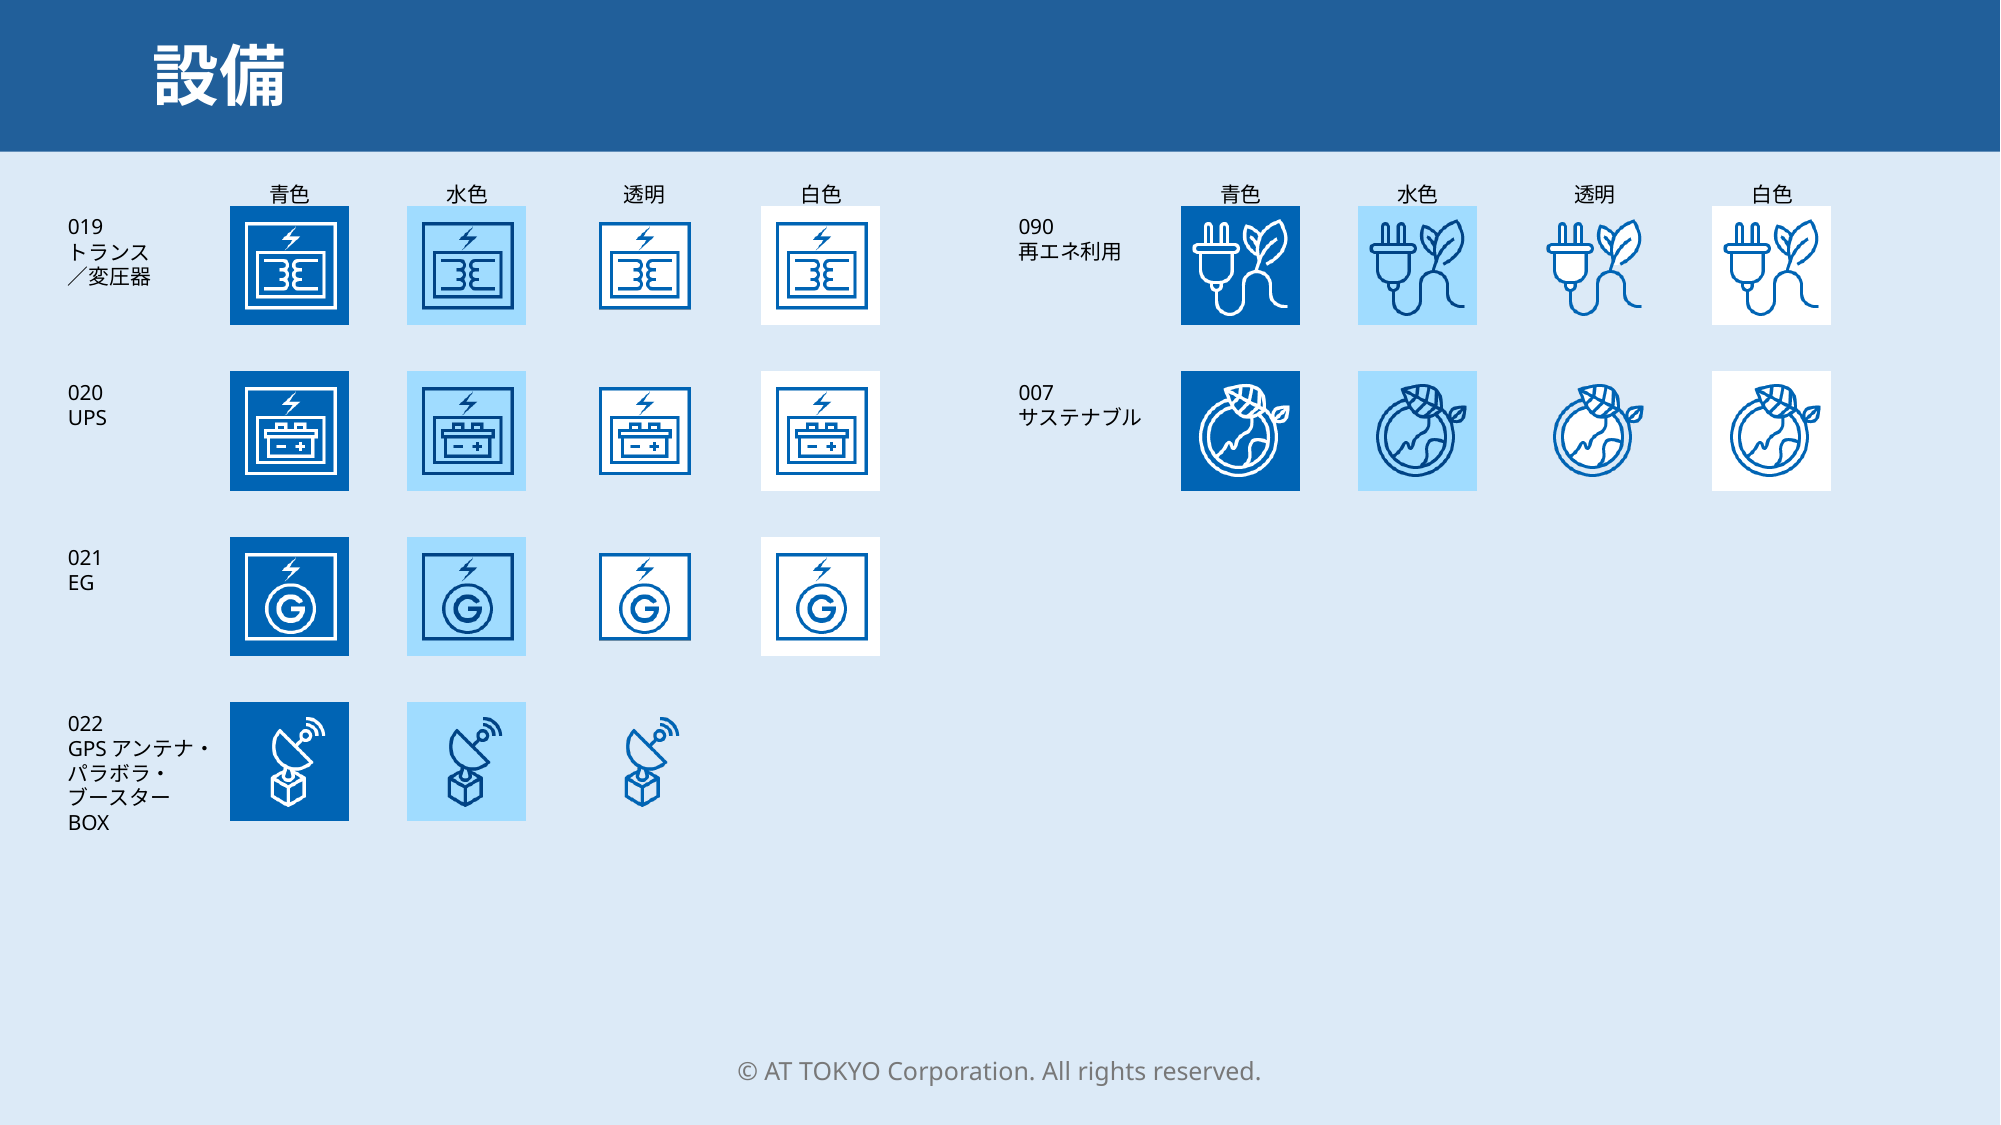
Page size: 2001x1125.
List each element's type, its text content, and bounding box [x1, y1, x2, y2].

picture [406, 371, 527, 491]
text_box 022 GPSアンテナ・パラボラ・ ブースターBOX [53, 702, 231, 843]
picture [406, 536, 527, 656]
picture [406, 206, 527, 326]
picture [1357, 371, 1477, 491]
text_box 019 トランス／変圧器 [53, 206, 172, 297]
picture [1712, 371, 1832, 491]
picture [1357, 206, 1477, 326]
picture [761, 536, 881, 656]
text_box 090 再エネ利用 [1003, 206, 1149, 272]
text_box 007 サステナブル [1003, 371, 1164, 437]
picture [584, 702, 704, 822]
title 設備 [137, 23, 1863, 135]
picture [1534, 371, 1654, 491]
picture [761, 206, 881, 326]
picture [229, 206, 349, 326]
picture [406, 702, 527, 822]
picture [584, 536, 704, 656]
picture [1712, 206, 1832, 326]
picture [229, 702, 349, 822]
picture [1180, 371, 1300, 491]
picture [584, 206, 704, 326]
text_box 020 UPS [53, 371, 172, 437]
text_box 021 EG [53, 537, 172, 603]
picture [761, 371, 881, 491]
picture [1534, 206, 1654, 326]
picture [229, 371, 349, 491]
picture [1180, 206, 1300, 326]
footer © AT TOKYO Corporation. All rights reserved. [662, 1042, 1338, 1103]
picture [229, 536, 349, 656]
picture [584, 371, 704, 491]
